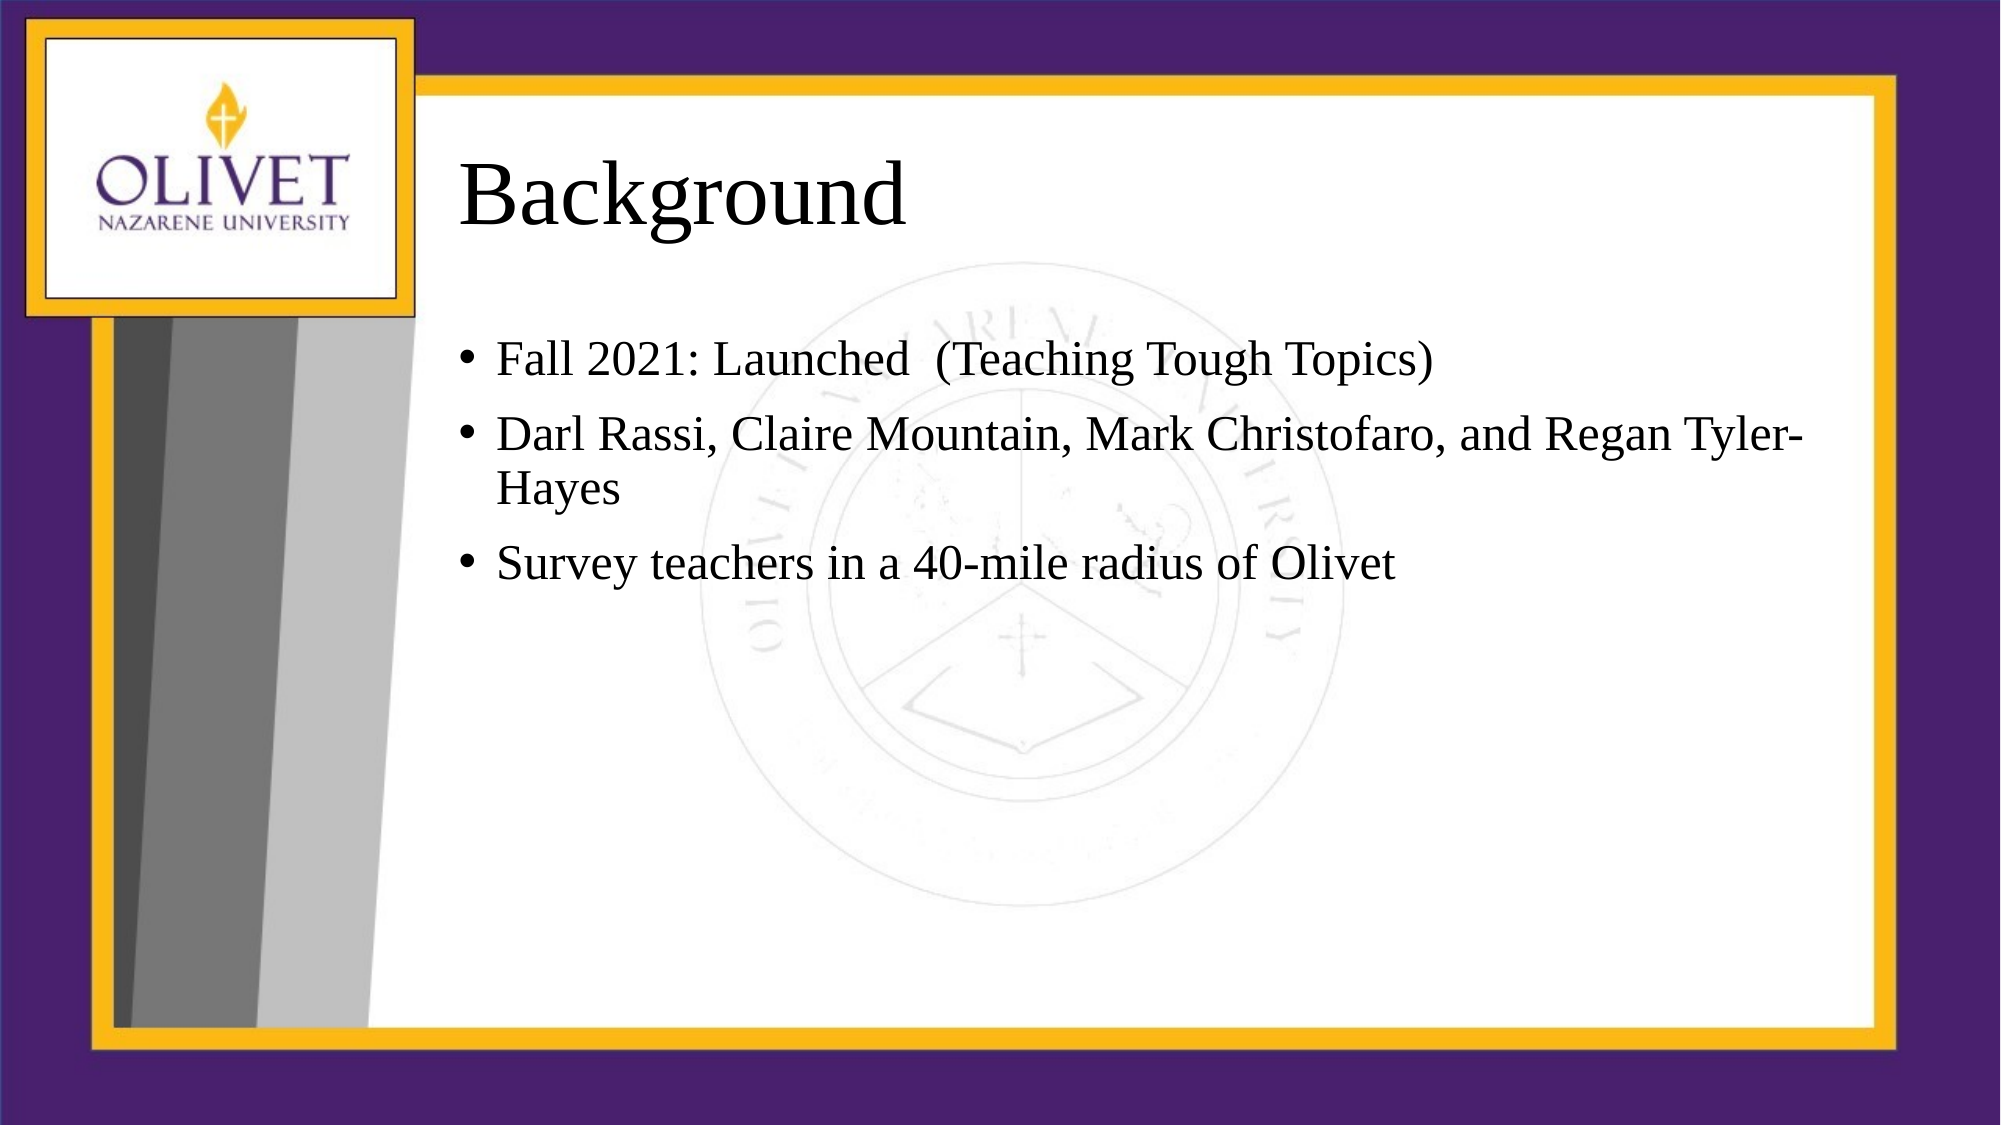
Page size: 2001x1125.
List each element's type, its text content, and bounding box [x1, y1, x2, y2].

title Background [443, 111, 1838, 278]
picture [0, 0, 2001, 1125]
